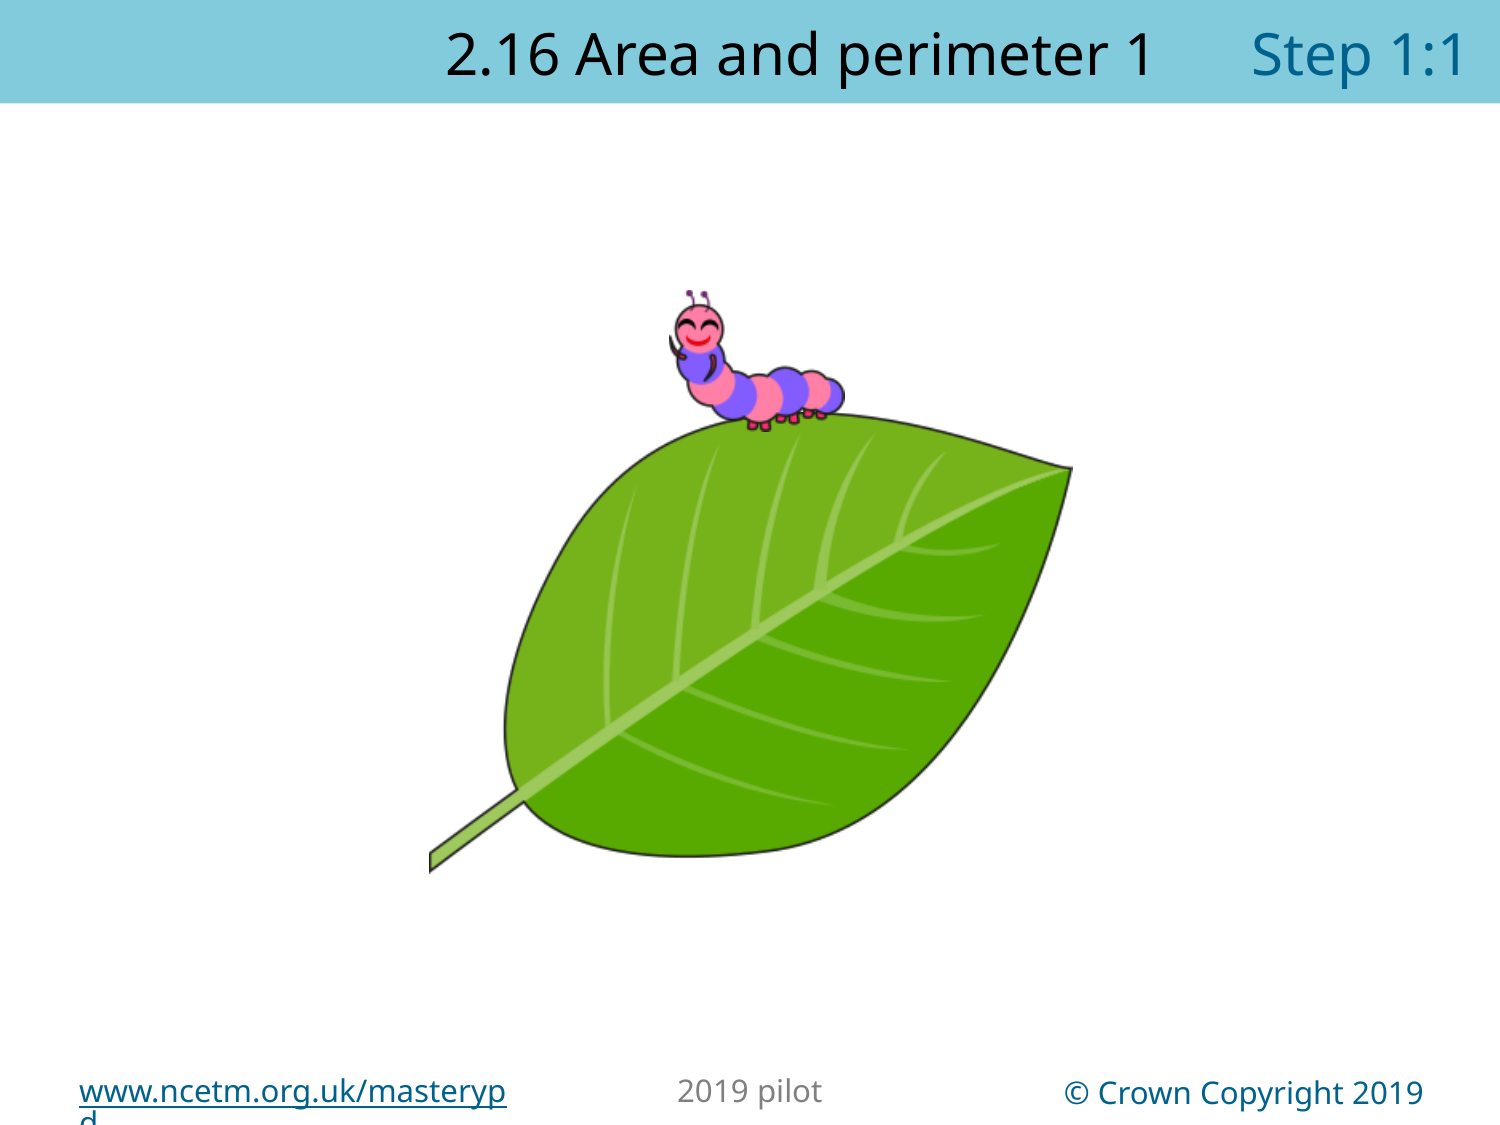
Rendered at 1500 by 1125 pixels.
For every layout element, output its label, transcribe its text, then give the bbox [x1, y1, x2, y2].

picture [359, 290, 1141, 925]
list 2.16 Area and perimeter 1 Step 1:1 [0, 0, 1500, 104]
